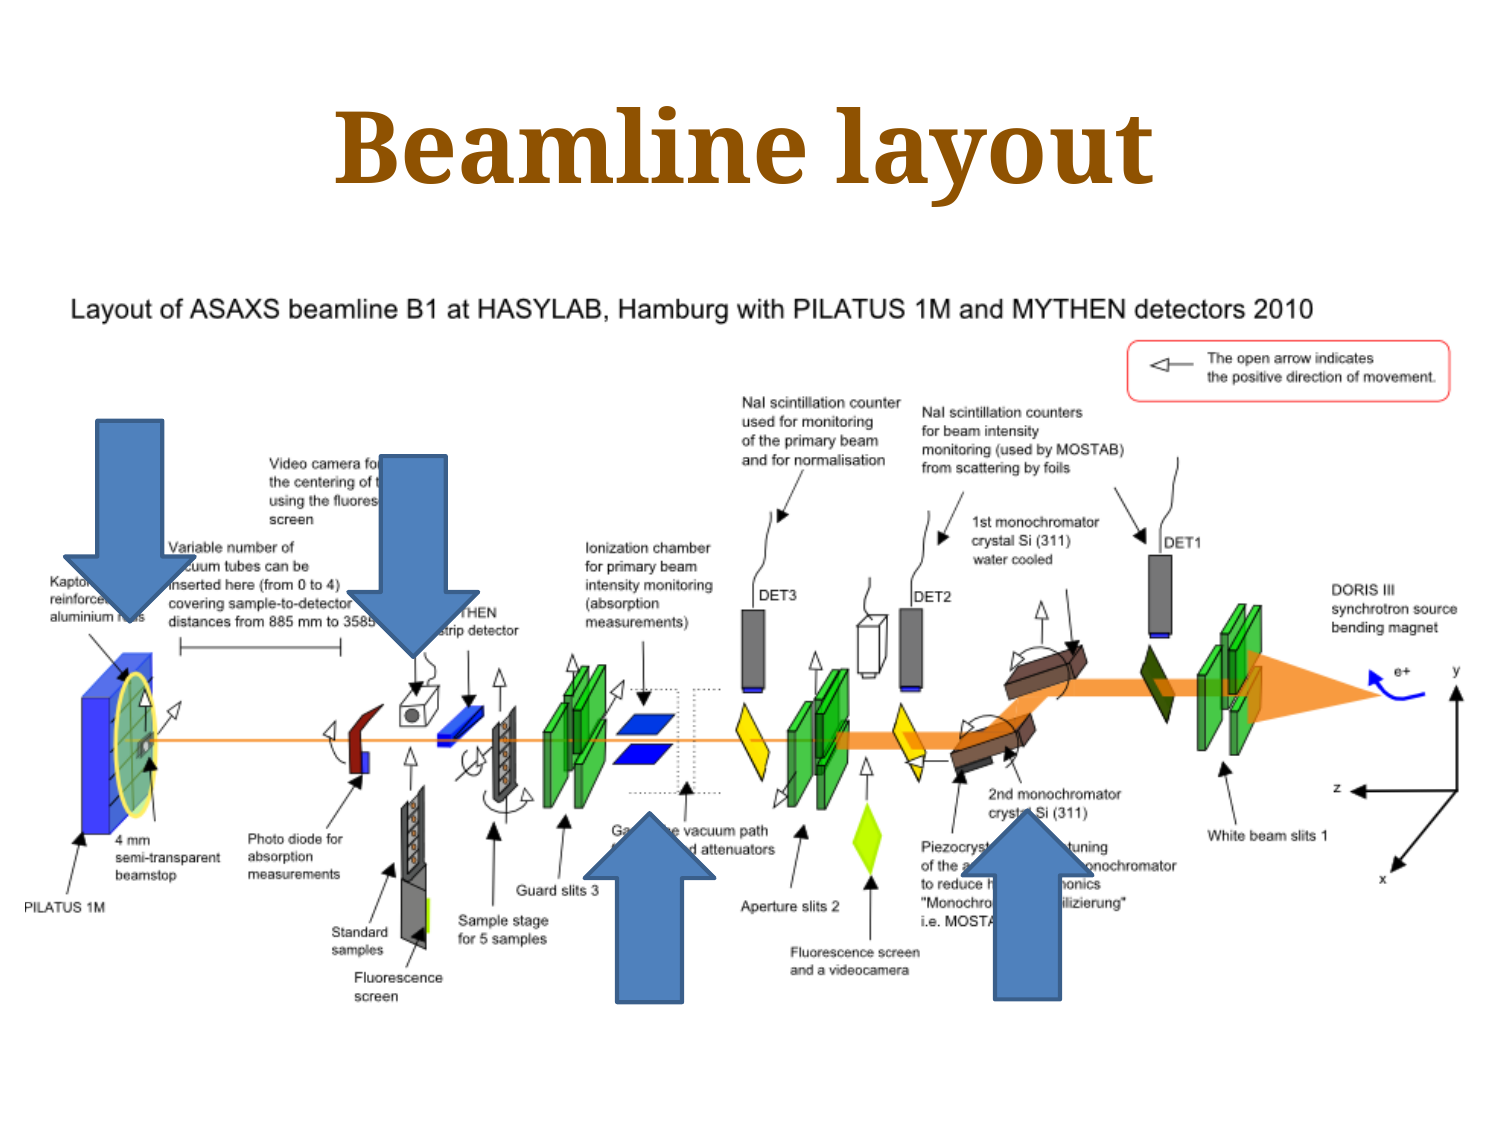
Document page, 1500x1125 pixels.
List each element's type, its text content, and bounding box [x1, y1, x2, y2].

text_box Beamline layout [47, 30, 1442, 256]
picture [25, 290, 1471, 1123]
